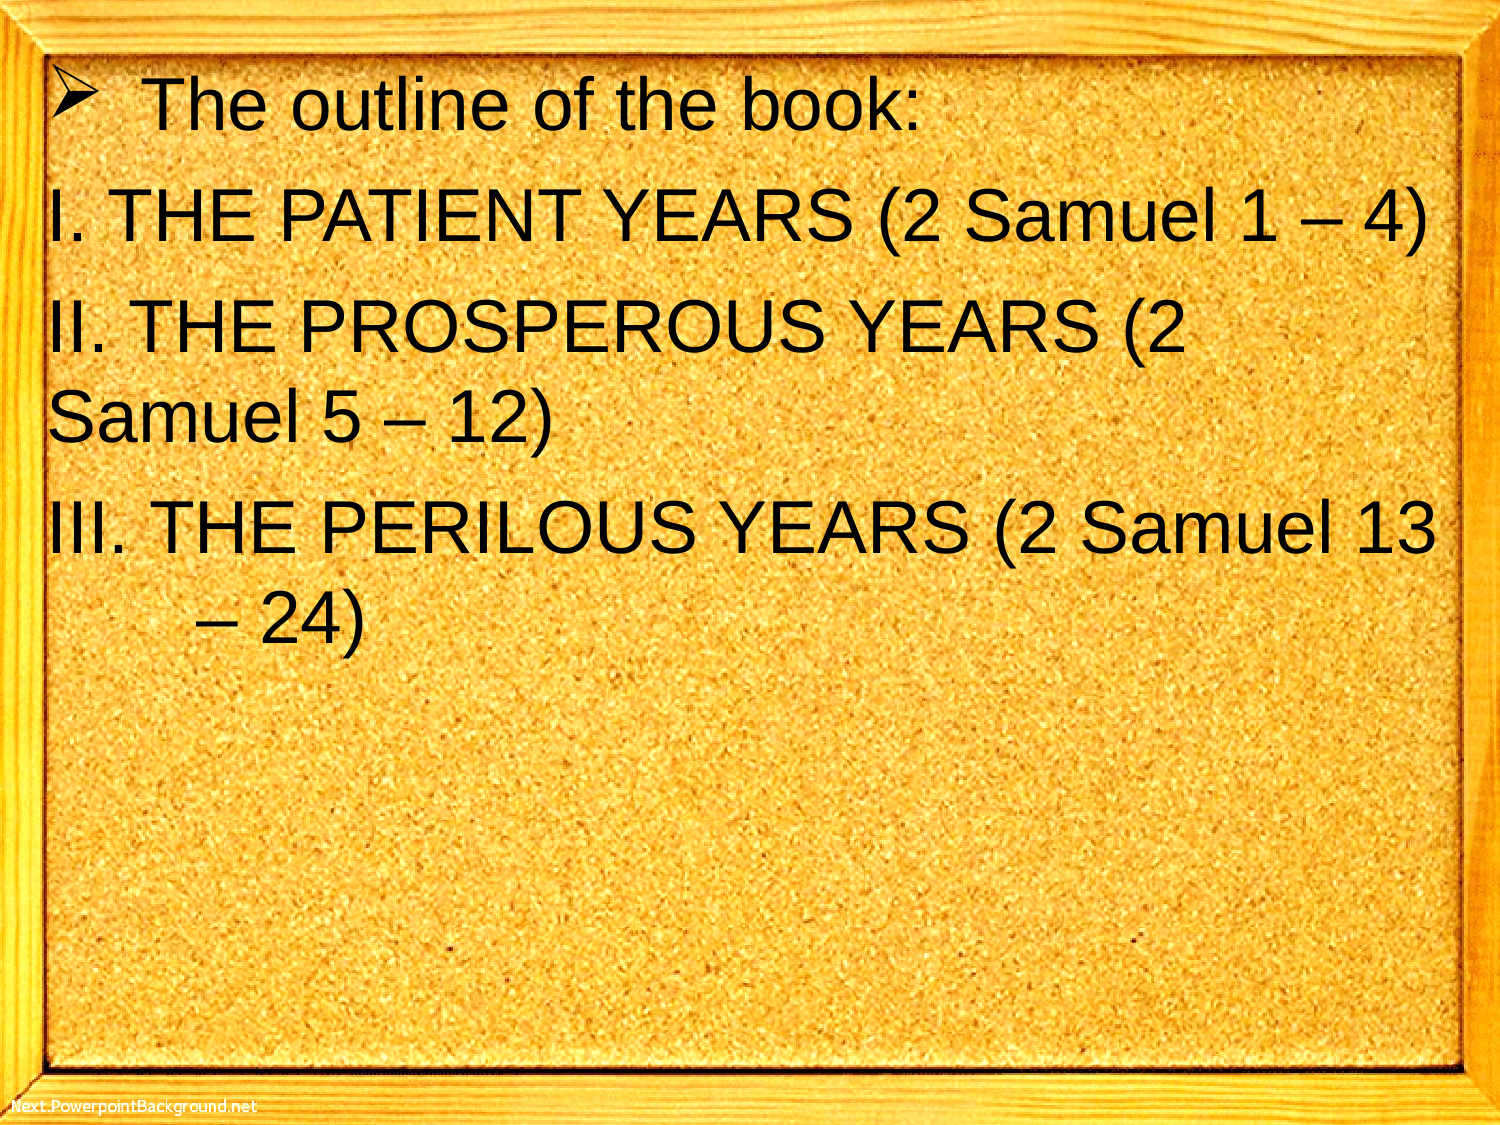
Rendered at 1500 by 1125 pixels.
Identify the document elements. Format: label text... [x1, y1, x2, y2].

picture [0, 0, 1500, 1125]
subtitle The outline of the book: I. THE PATIENT YEARS (2 Samuel 1 – 4) II. THE PROSPEROUS YEARS (2 Samuel 5 – 12) III. THE PERILOUS YEARS (2 Samuel 13 – 24) [31, 48, 1467, 1081]
